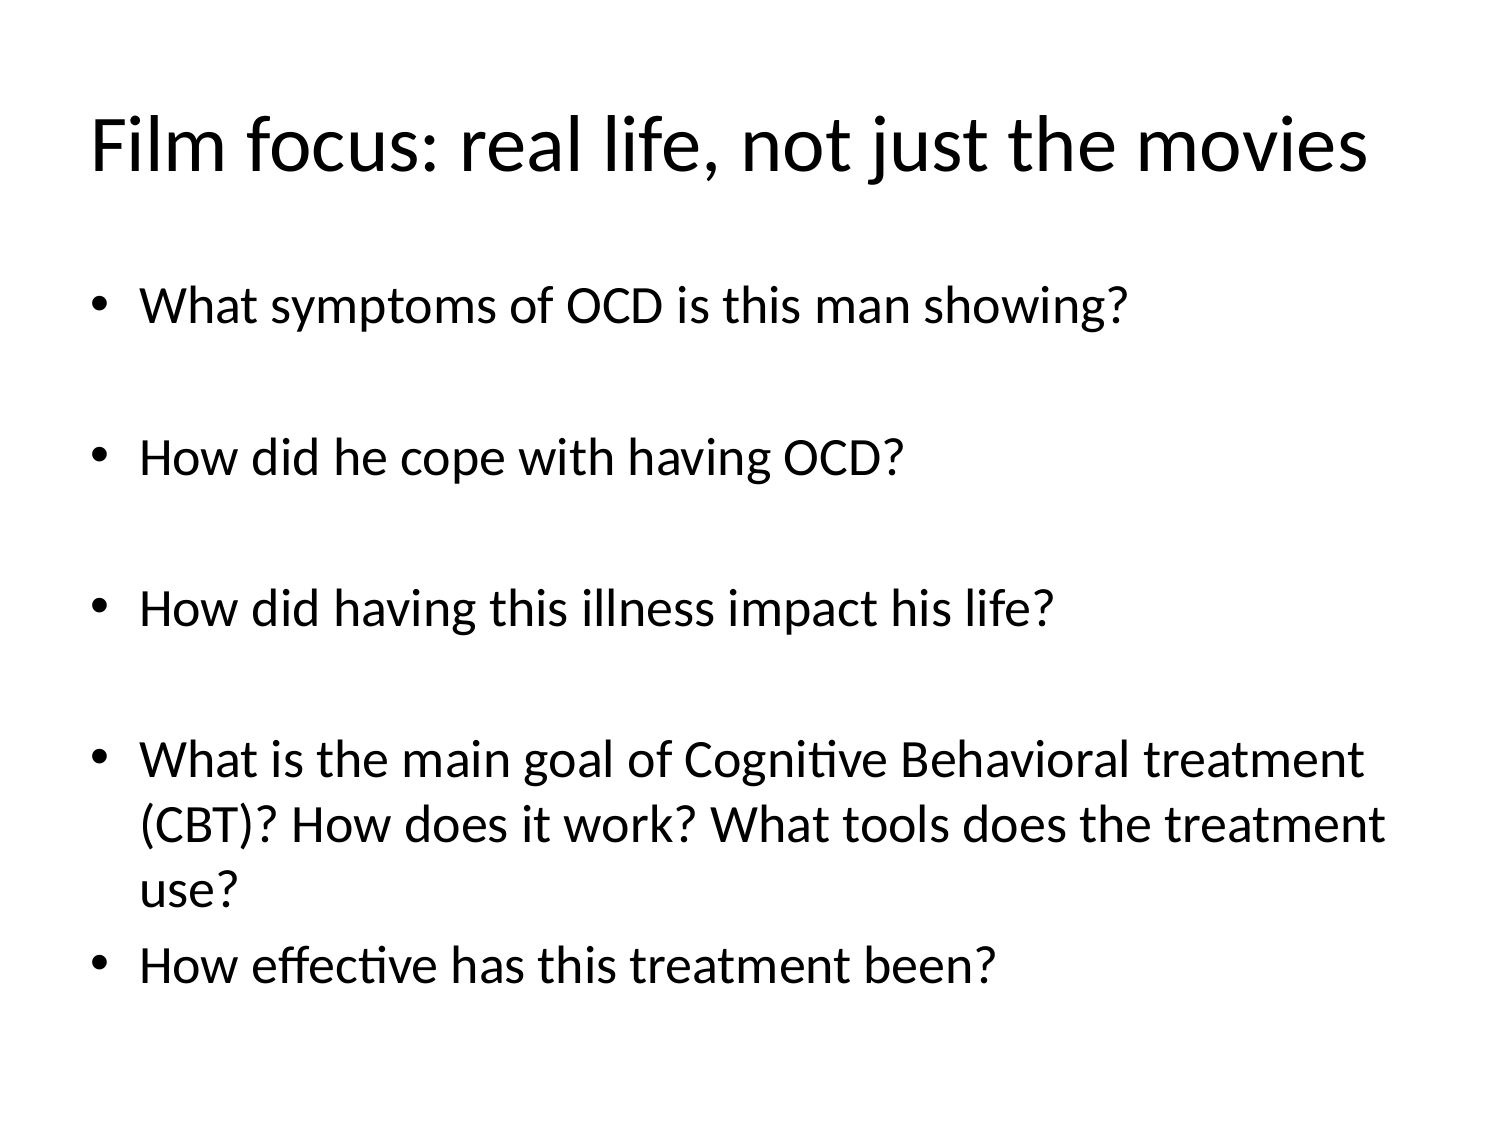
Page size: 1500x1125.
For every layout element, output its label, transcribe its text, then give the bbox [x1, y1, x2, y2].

title Film focus: real life, not just the movies [75, 45, 1425, 233]
list What symptoms of OCD is this man showing? How did he cope with having OCD? How did having this illness impact his life? What is the main goal of Cognitive Behavioral treatment (CBT)? How does it work? What tools does the treatment use? How effective has this treatment been? [75, 262, 1425, 1005]
